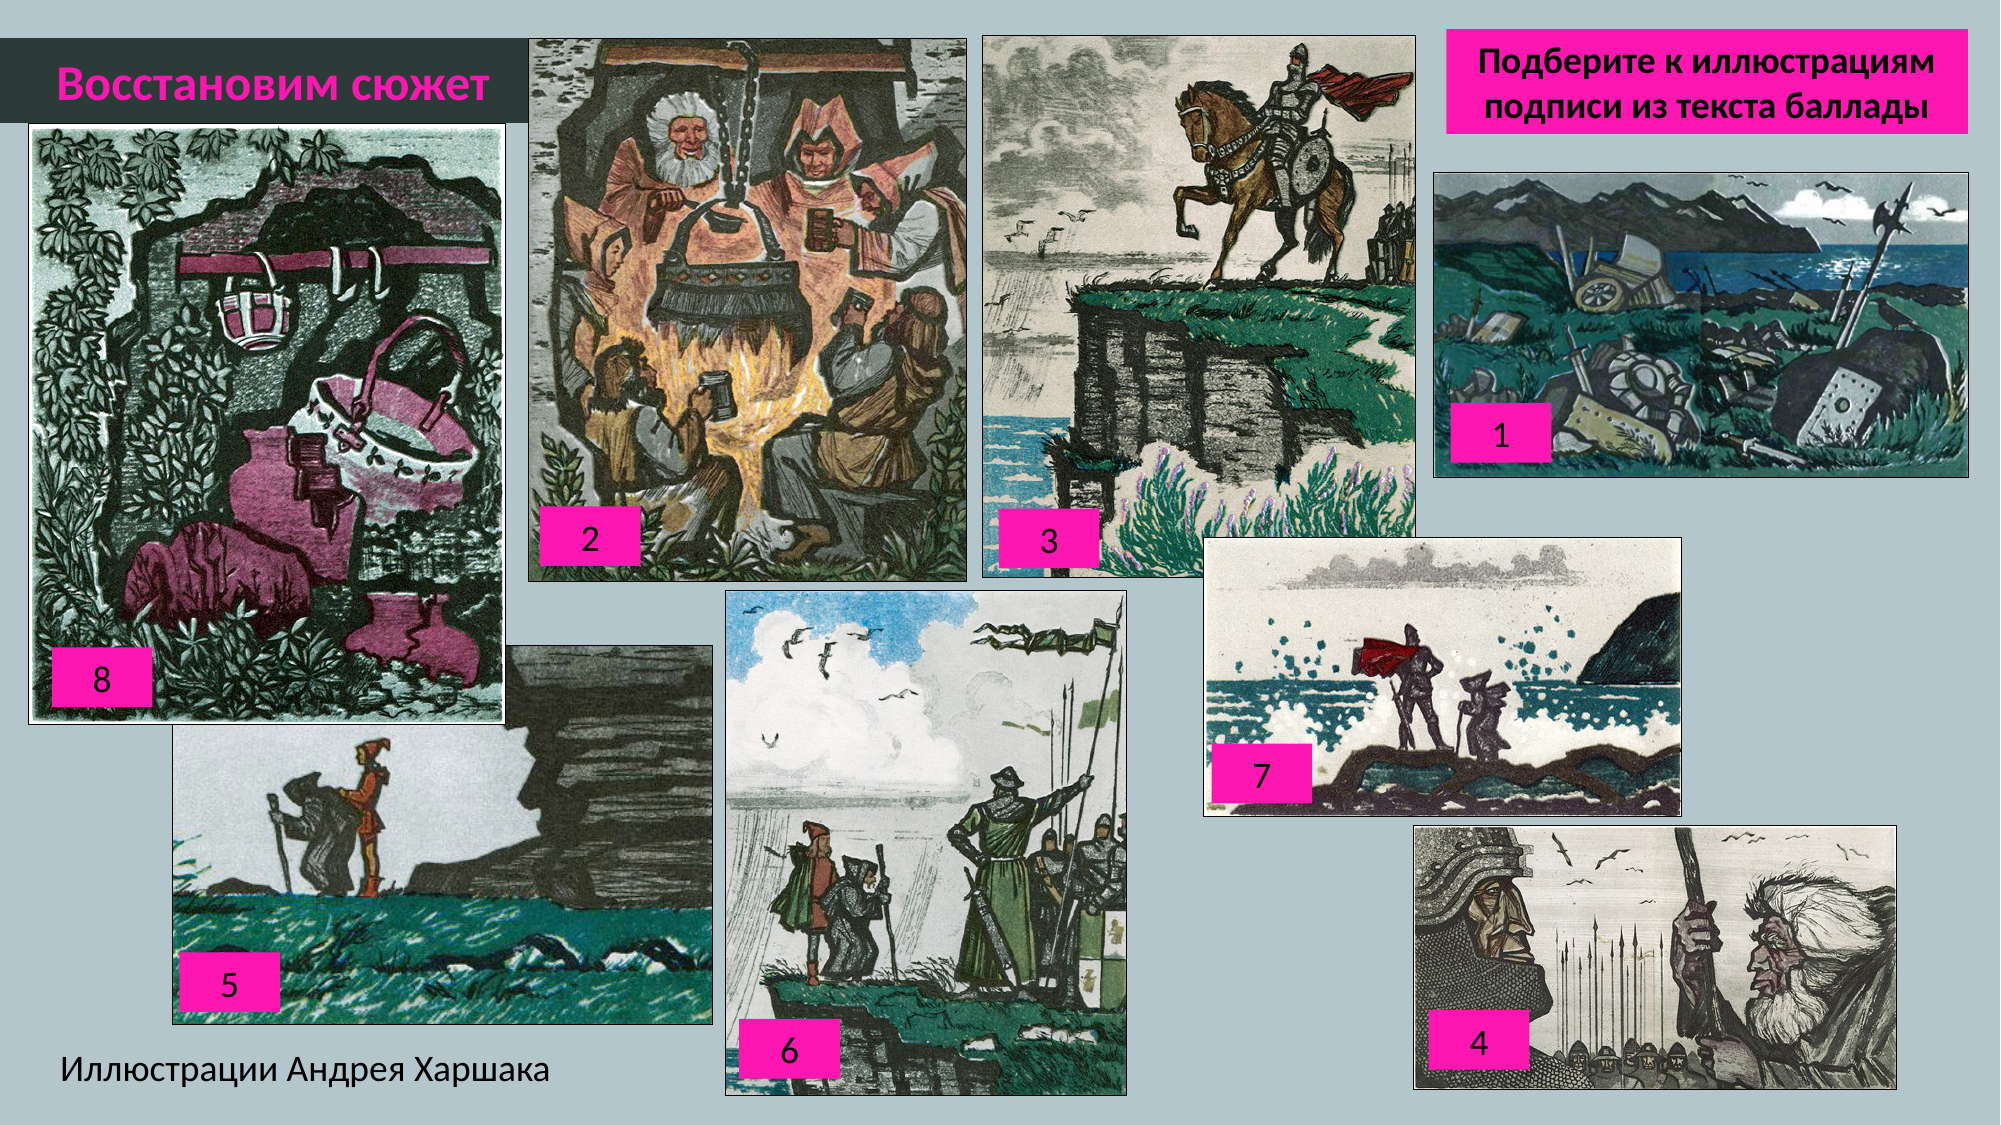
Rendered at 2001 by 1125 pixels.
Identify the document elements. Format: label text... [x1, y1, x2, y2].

picture [1433, 172, 1969, 478]
text_box Восстановим сюжет [0, 38, 528, 123]
picture [1413, 825, 1898, 1090]
text_box Иллюстрации Андрея Харшака [45, 1036, 570, 1097]
picture [982, 35, 1682, 817]
text_box Подберите к иллюстрациям подписи из текста баллады [1446, 29, 1968, 134]
picture [725, 590, 1127, 1096]
picture [528, 37, 967, 582]
picture [28, 123, 713, 1025]
